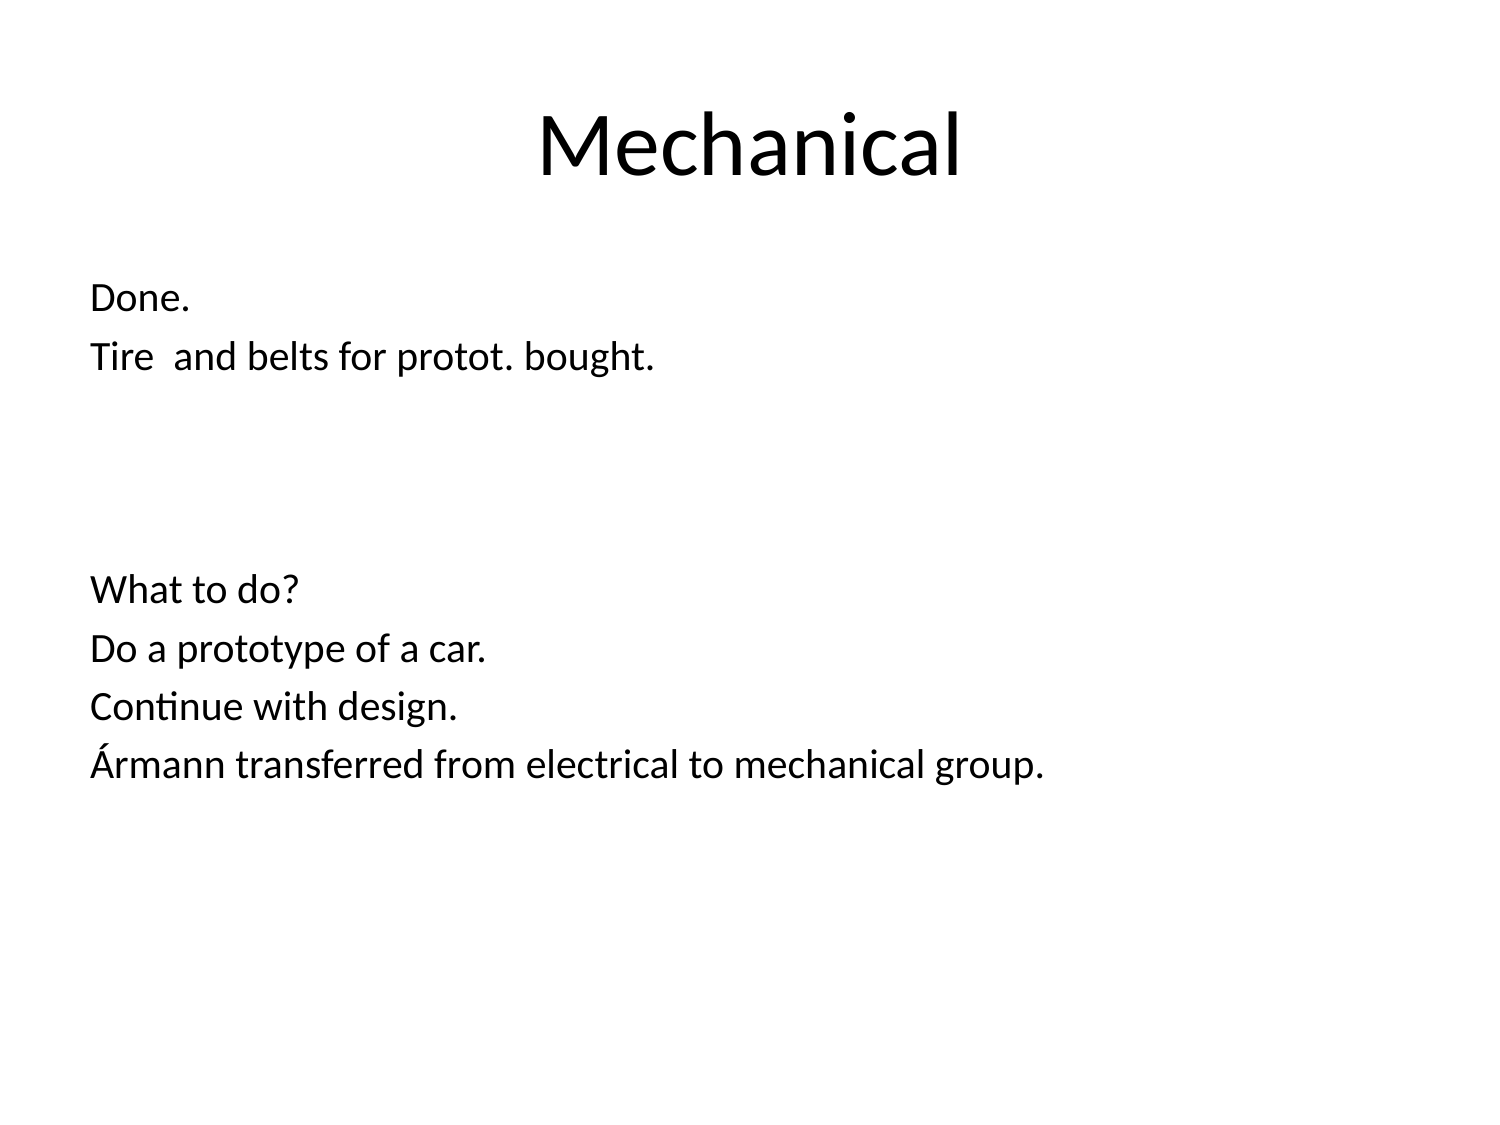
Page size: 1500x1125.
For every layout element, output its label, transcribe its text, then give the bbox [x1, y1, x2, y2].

list Done. Tire and belts for protot. bought. What to do? Do a prototype of a car. Continue with design. Ármann transferred from electrical to mechanical group. [75, 262, 1425, 1005]
title Mechanical [75, 45, 1425, 233]
